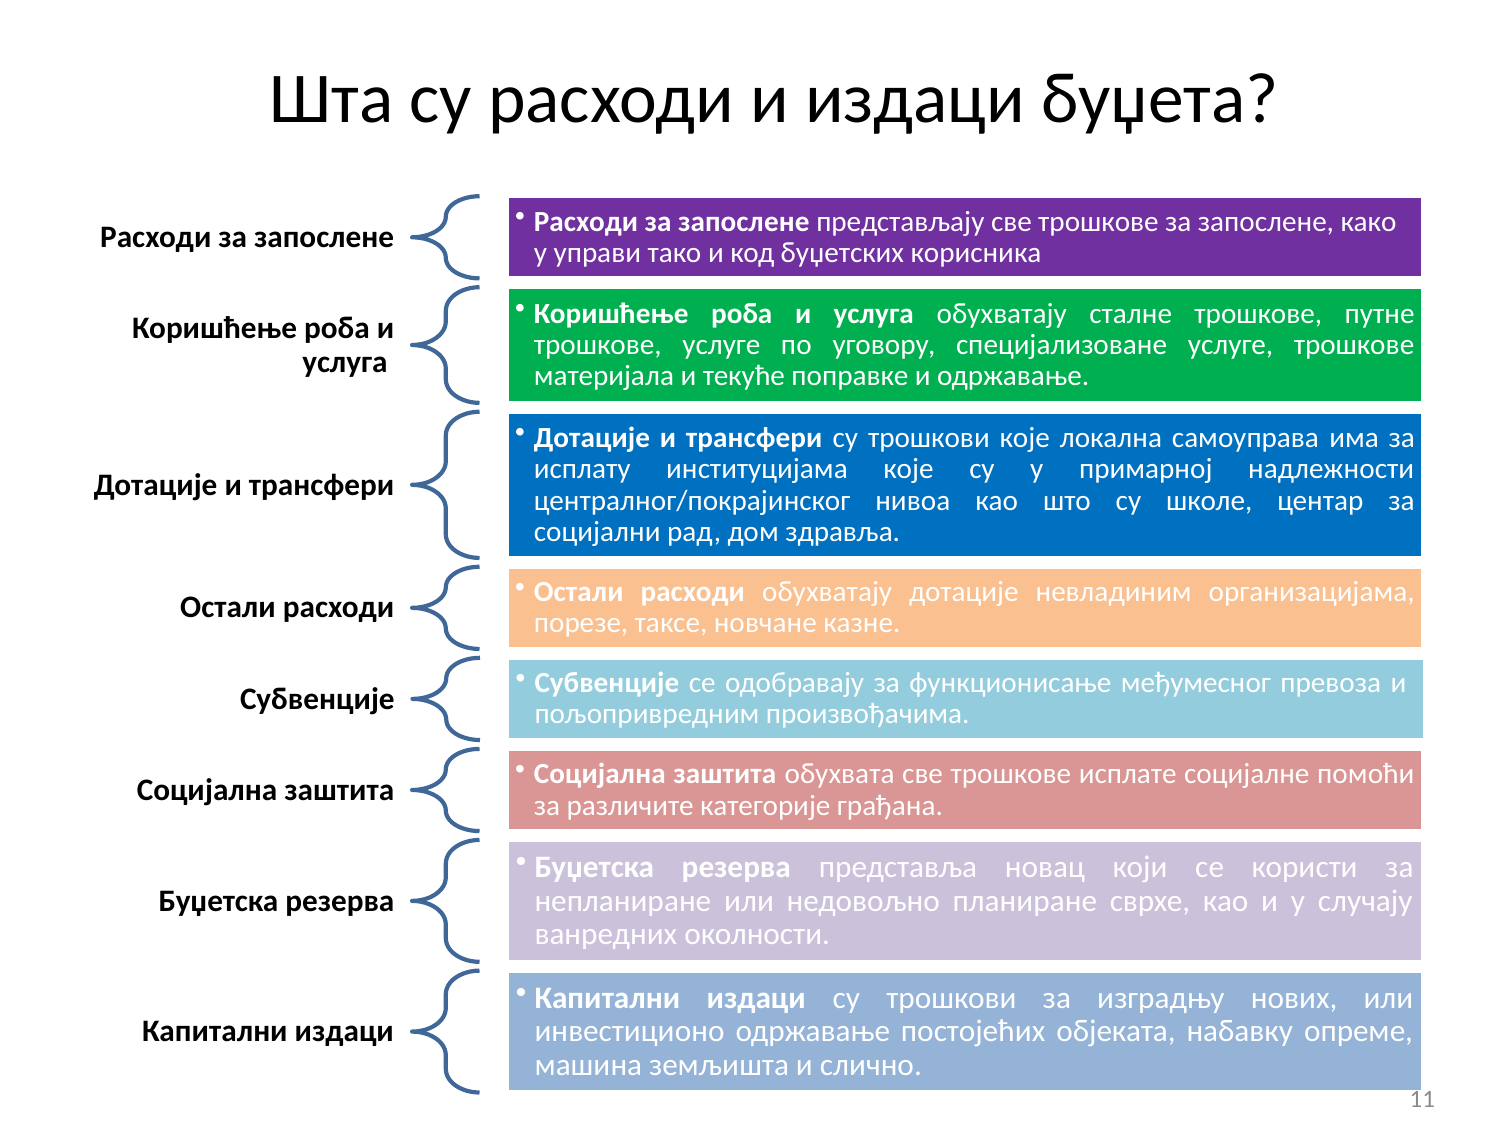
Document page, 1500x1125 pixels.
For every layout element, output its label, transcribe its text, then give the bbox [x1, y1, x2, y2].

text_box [74, 184, 1426, 1104]
text_box Шта су расходи и издаци буџета? [99, 43, 1450, 145]
text_box 11 [1100, 1067, 1450, 1125]
